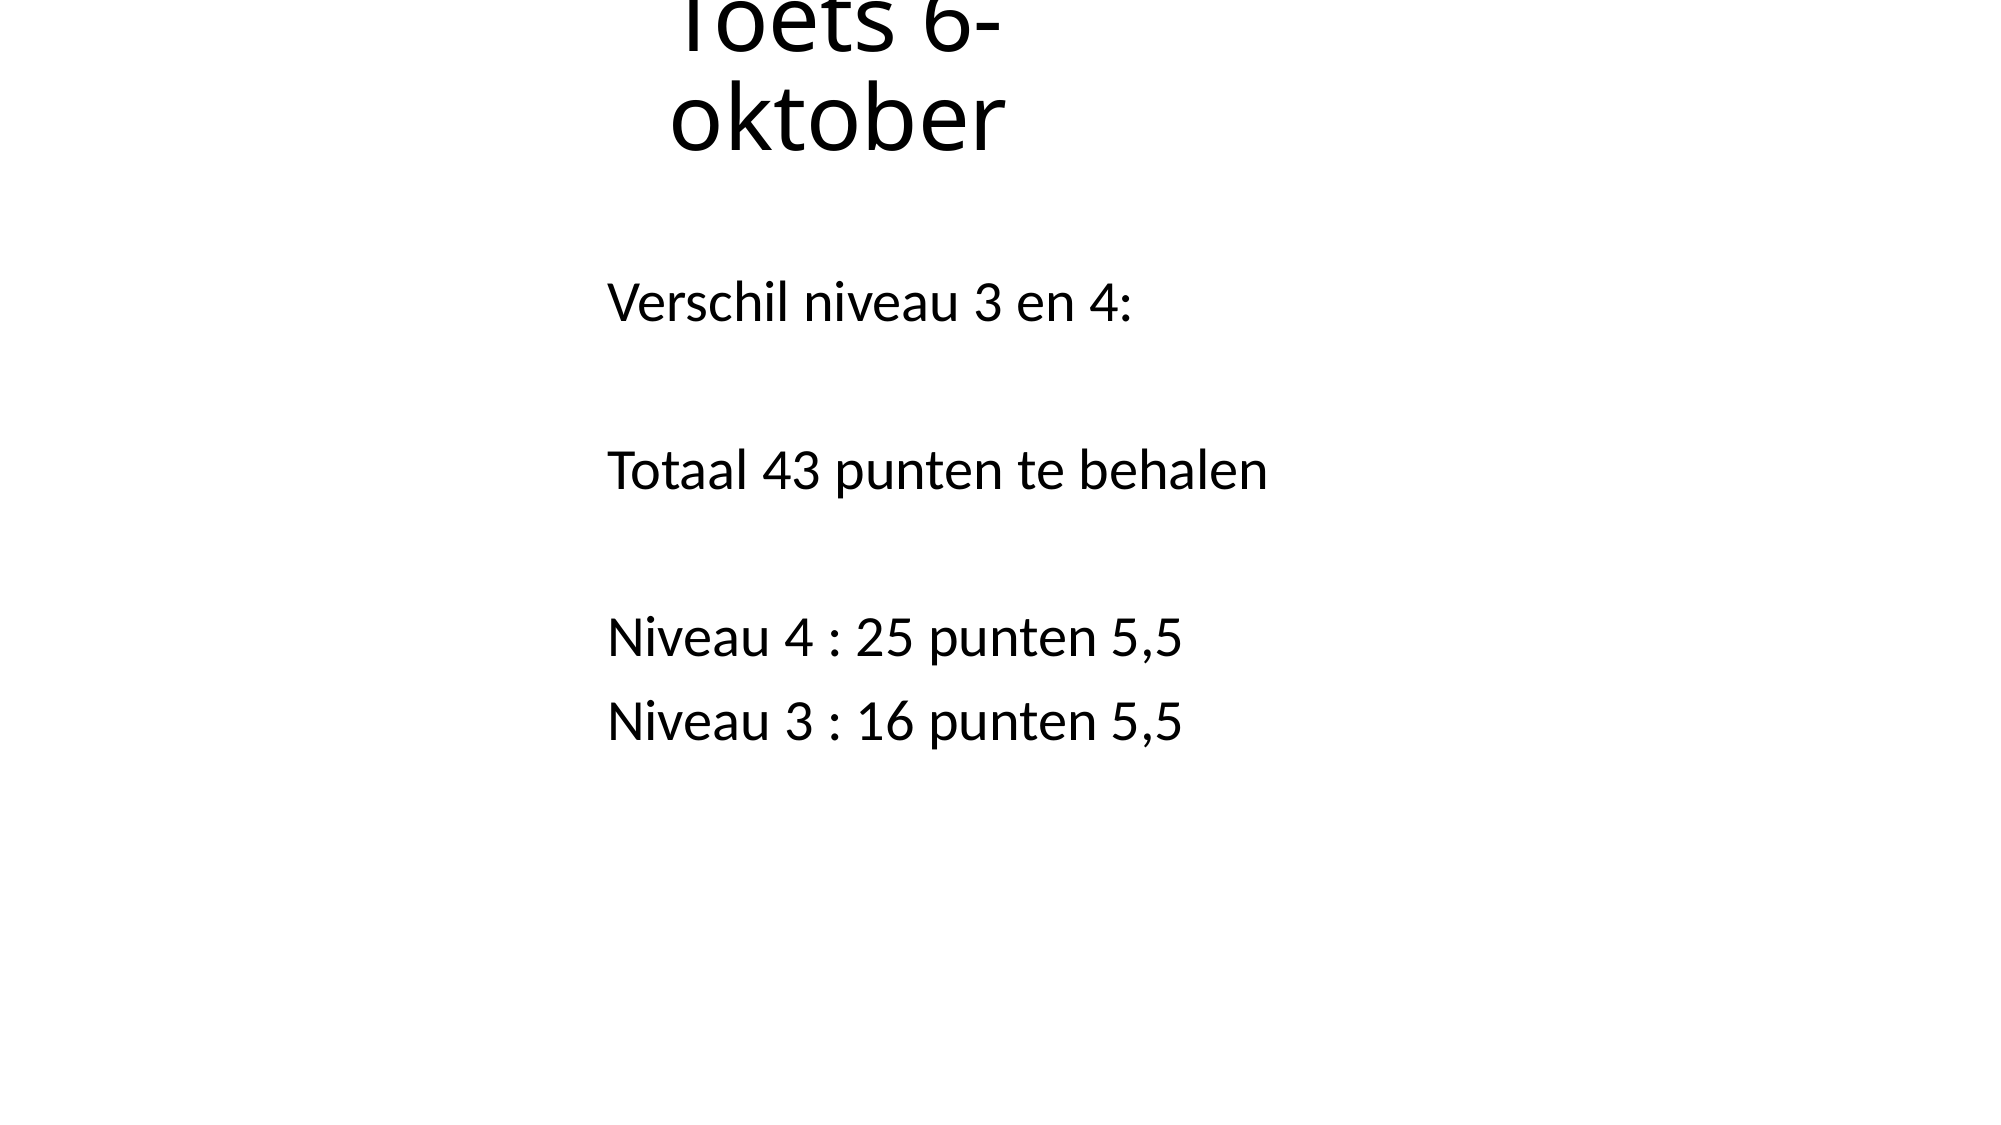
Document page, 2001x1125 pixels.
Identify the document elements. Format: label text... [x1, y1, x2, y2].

list Verschil niveau 3 en 4: Totaal 43 punten te behalen Niveau 4 : 25 punten 5,5 Niveau 3 : 16 punten 5,5 [592, 263, 1347, 978]
title Toets 6-oktober [653, 0, 1347, 143]
